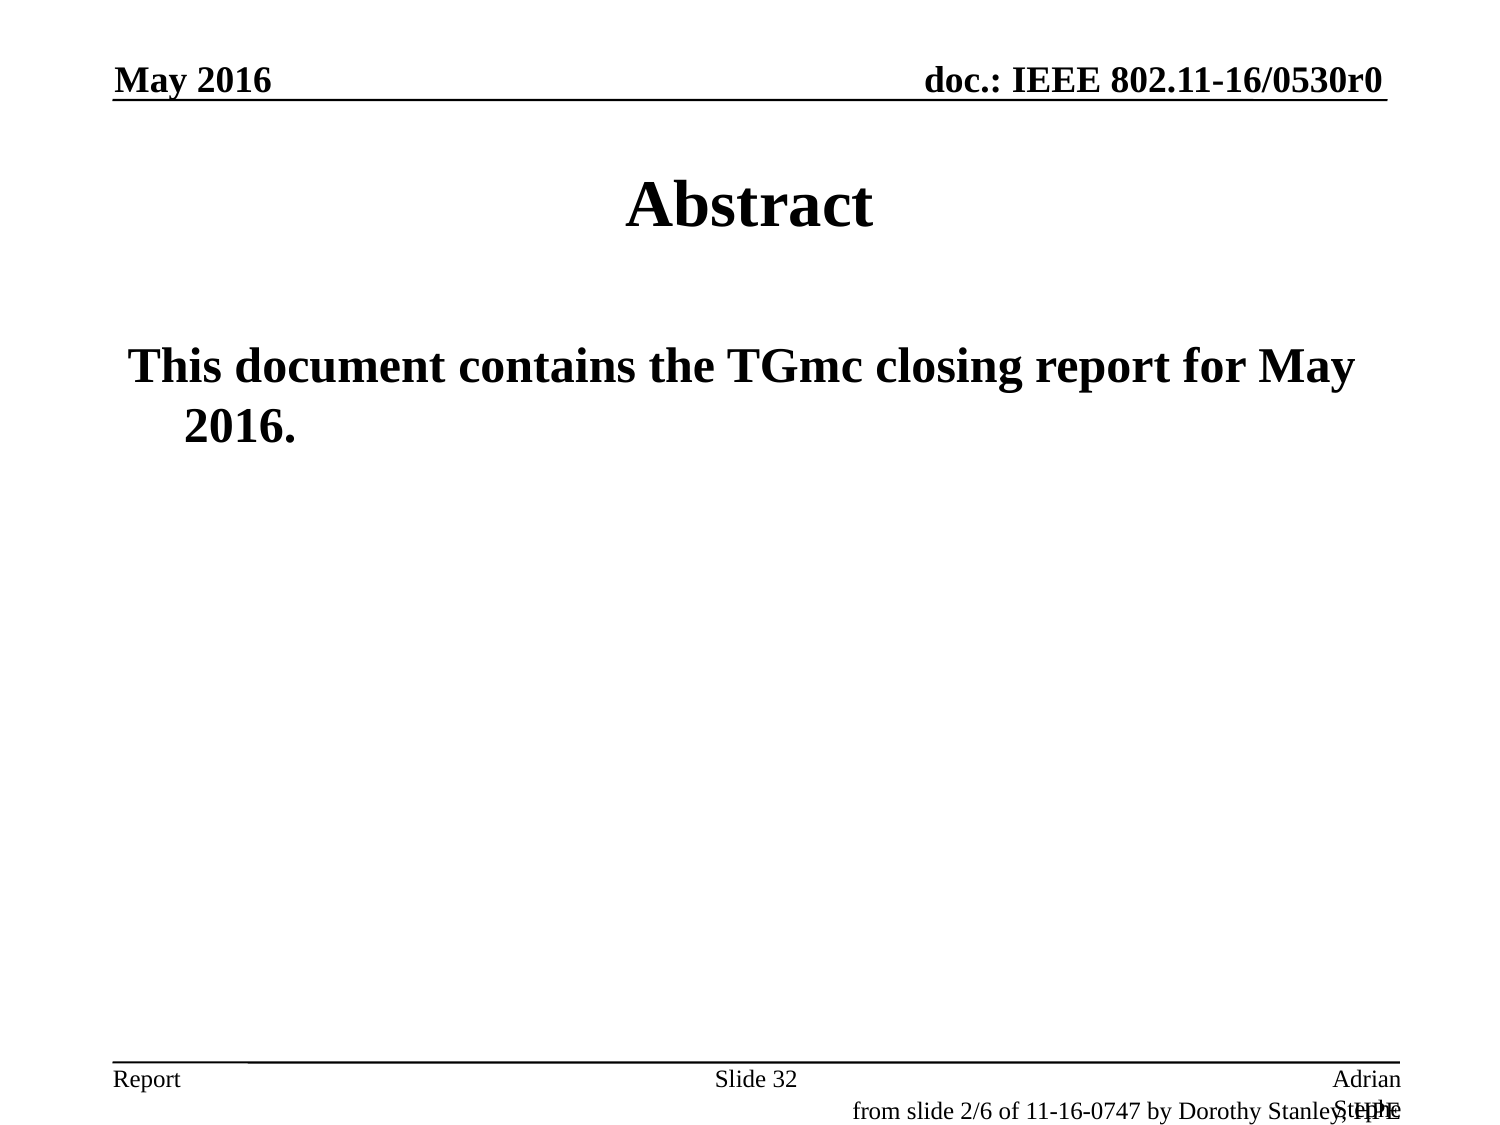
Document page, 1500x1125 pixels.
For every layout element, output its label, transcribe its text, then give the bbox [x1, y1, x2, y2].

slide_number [114, 54, 374, 101]
slide_number Slide 32 [711, 1061, 801, 1087]
title Abstract [112, 112, 1388, 288]
list This document contains the TGmc closing report for May 2016. [112, 324, 1388, 1000]
footer Adrian Stephens, Intel Corporation [1324, 1061, 1402, 1087]
text_box from slide 2/6 of 11-16-0747 by Dorothy Stanley, HPE [343, 1087, 1417, 1125]
